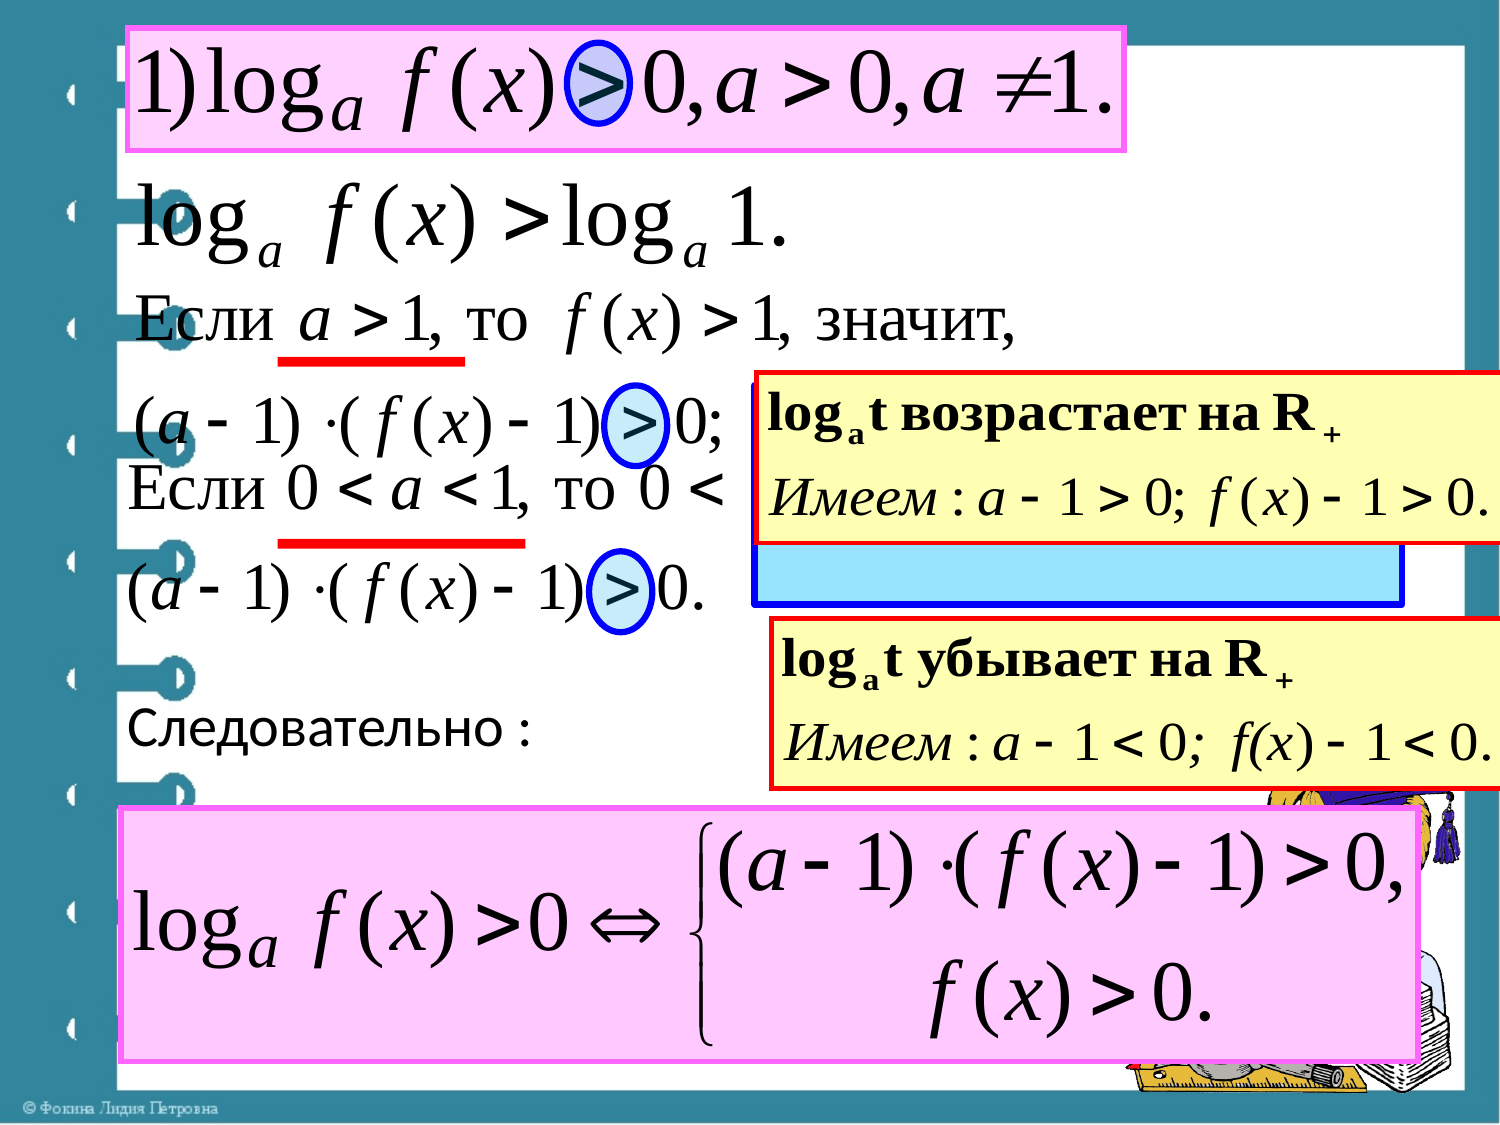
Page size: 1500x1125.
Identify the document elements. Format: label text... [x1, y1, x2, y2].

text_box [130, 30, 1122, 148]
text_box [123, 810, 1416, 1059]
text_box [773, 620, 1500, 787]
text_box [116, 448, 1244, 639]
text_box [123, 156, 798, 278]
picture [0, 0, 1500, 1125]
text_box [754, 545, 1403, 605]
picture [1244, 545, 1500, 616]
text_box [123, 278, 1051, 447]
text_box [758, 374, 1500, 541]
text_box Следовательно : [112, 680, 630, 766]
